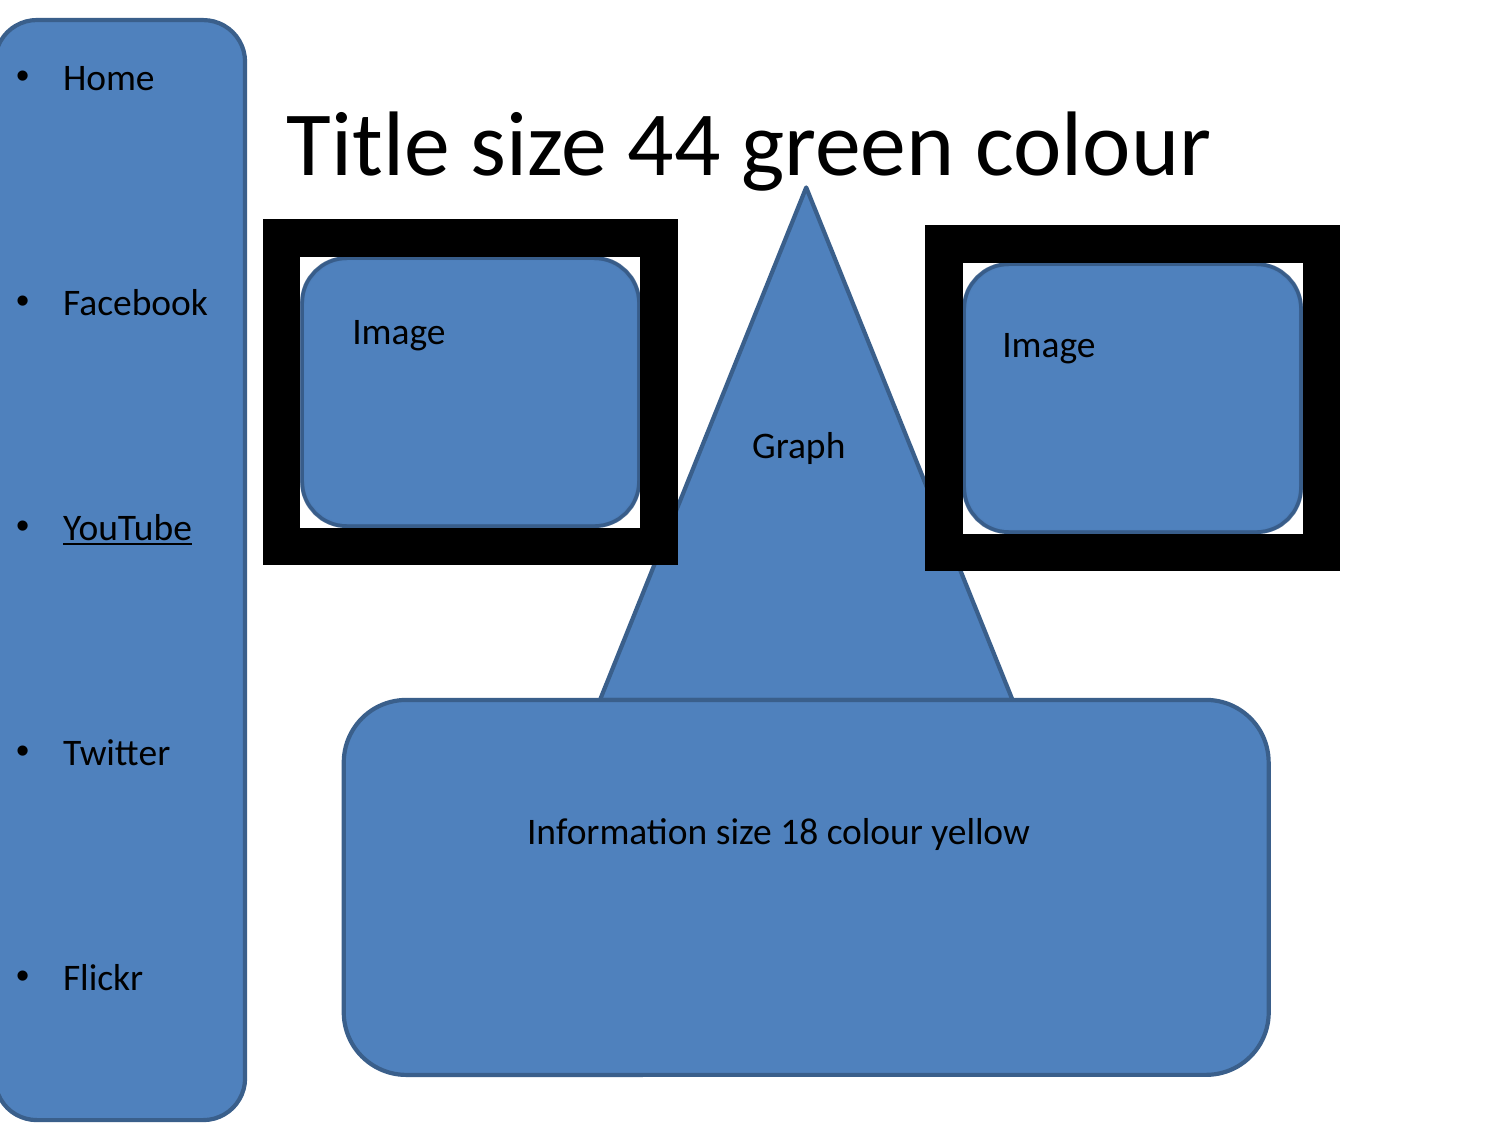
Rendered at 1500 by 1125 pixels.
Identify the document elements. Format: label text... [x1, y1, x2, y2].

text_box [598, 185, 1014, 697]
text_box Home Facebook YouTube Twitter Flickr [1, 45, 264, 1006]
text_box Information size 18 colour yellow [512, 799, 1050, 860]
picture [962, 262, 1303, 535]
text_box [0, 17, 248, 1123]
text_box [341, 697, 1271, 1078]
title Title size 44 green colour [264, 45, 1425, 233]
picture [299, 256, 641, 529]
text_box Graph [737, 413, 875, 474]
